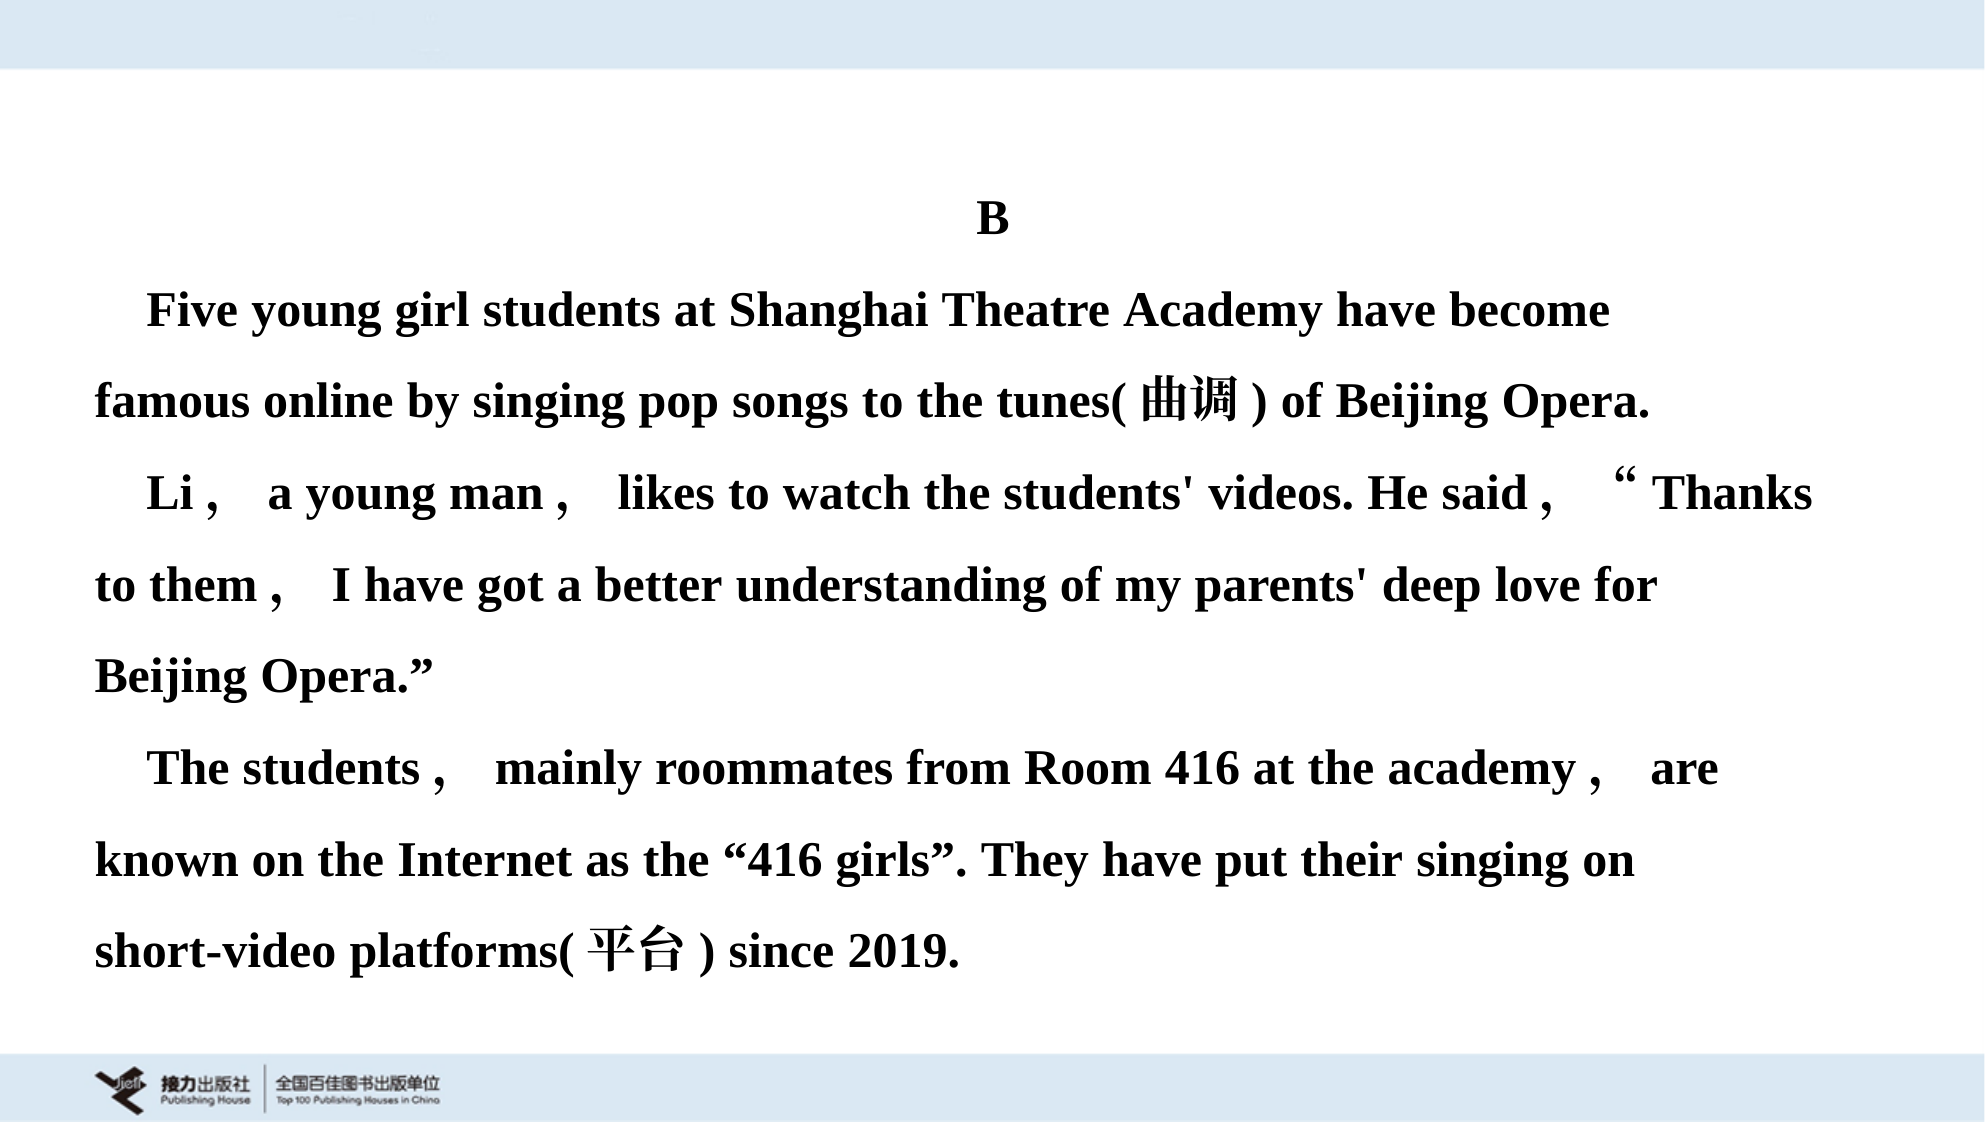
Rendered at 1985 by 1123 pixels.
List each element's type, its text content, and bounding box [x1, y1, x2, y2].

text_box B Five young girl students at Shanghai Theatre Academy have become famous online by singing pop songs to the tunes(曲调) of Beijing Opera. Li，a young man，likes to watch the students' videos. He said，“Thanks to them，I have got a better understanding of my parents' deep love for Beijing Opera.” The students，mainly roommates from Room 416 at the academy，are known on the Internet as the “416 girls”. They have put their singing on short-video platforms(平台) since 2019. [94, 152, 1892, 978]
picture [0, 0, 1985, 1122]
